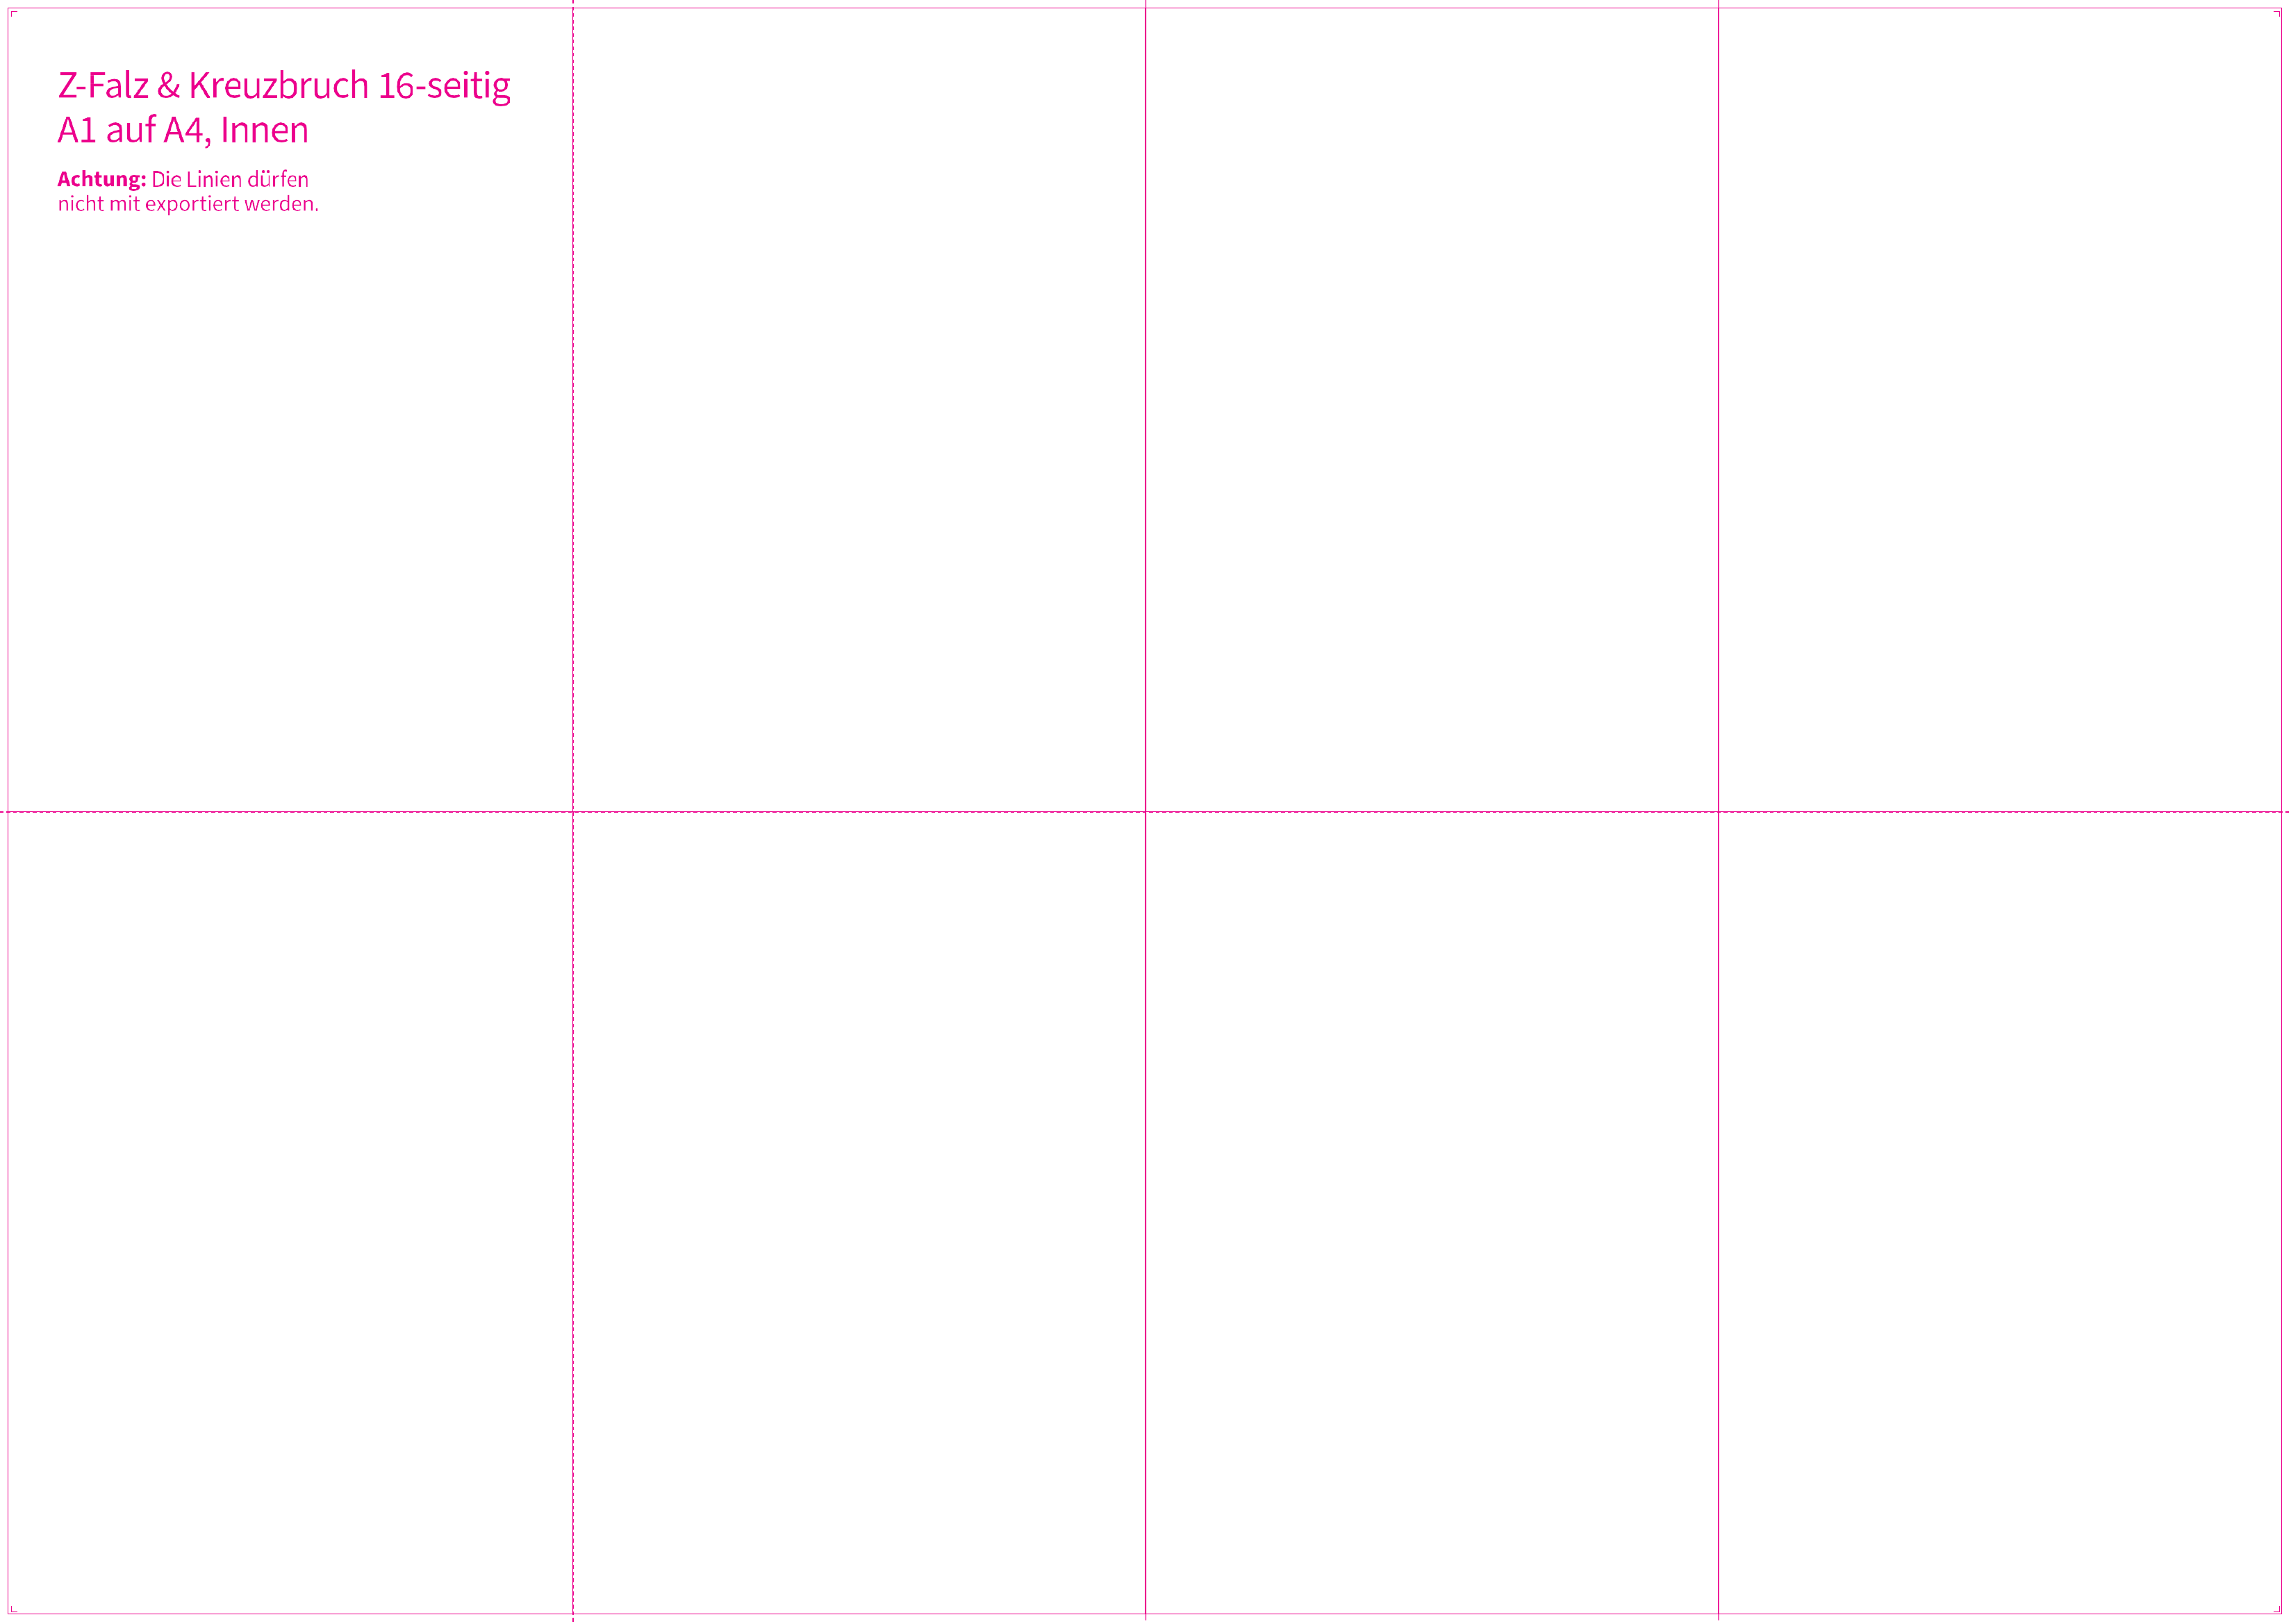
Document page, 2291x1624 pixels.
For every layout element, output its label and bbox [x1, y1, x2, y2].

text_box [0, 0, 2291, 1623]
